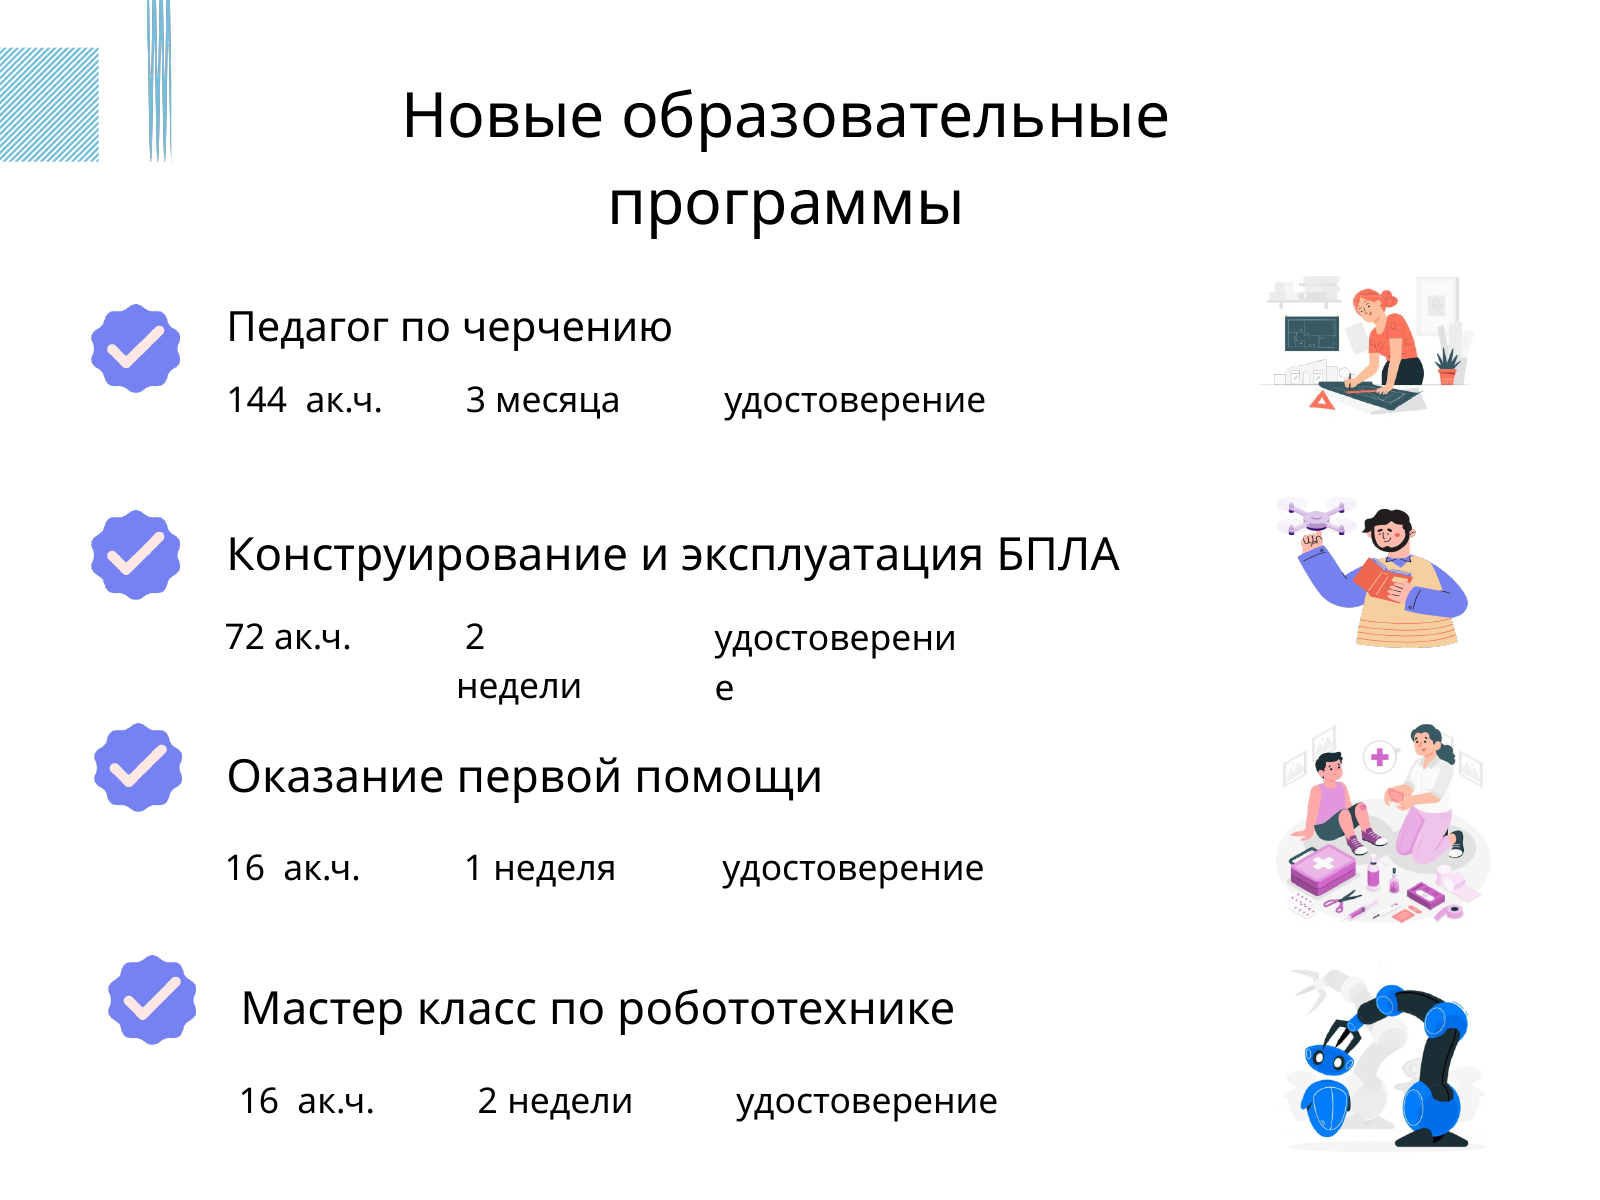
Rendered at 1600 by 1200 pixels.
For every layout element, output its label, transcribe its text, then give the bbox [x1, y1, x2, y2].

text_box [107, 955, 197, 1045]
text_box 16 ак.ч. [224, 838, 390, 888]
text_box Педагог по черчению [226, 285, 1245, 350]
text_box удостоверение [714, 608, 976, 708]
text_box 2 недели [455, 606, 622, 707]
text_box 3 месяца [465, 370, 631, 420]
text_box 72 ак.ч. [224, 606, 390, 657]
text_box 1 неделя [463, 838, 629, 888]
text_box 16 ак.ч. [238, 1070, 404, 1121]
text_box удостоверение [724, 370, 1000, 420]
picture [1273, 714, 1493, 934]
text_box удостоверение [736, 1070, 1012, 1121]
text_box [1276, 497, 1470, 655]
text_box Мастер класс по робототехнике [240, 969, 1271, 1034]
text_box Оказание первой помощи [226, 737, 1268, 802]
text_box [90, 304, 181, 394]
text_box Новые образовательные программы [180, 62, 1393, 238]
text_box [0, 0, 198, 162]
text_box 144 ак.ч. [226, 370, 392, 420]
text_box 2 недели [477, 1070, 643, 1121]
text_box удостоверение [722, 838, 998, 888]
text_box [90, 510, 181, 600]
text_box Конструирование и эксплуатация БПЛА [226, 515, 1271, 580]
text_box [93, 723, 183, 812]
picture [1276, 961, 1490, 1154]
picture [1250, 266, 1482, 421]
